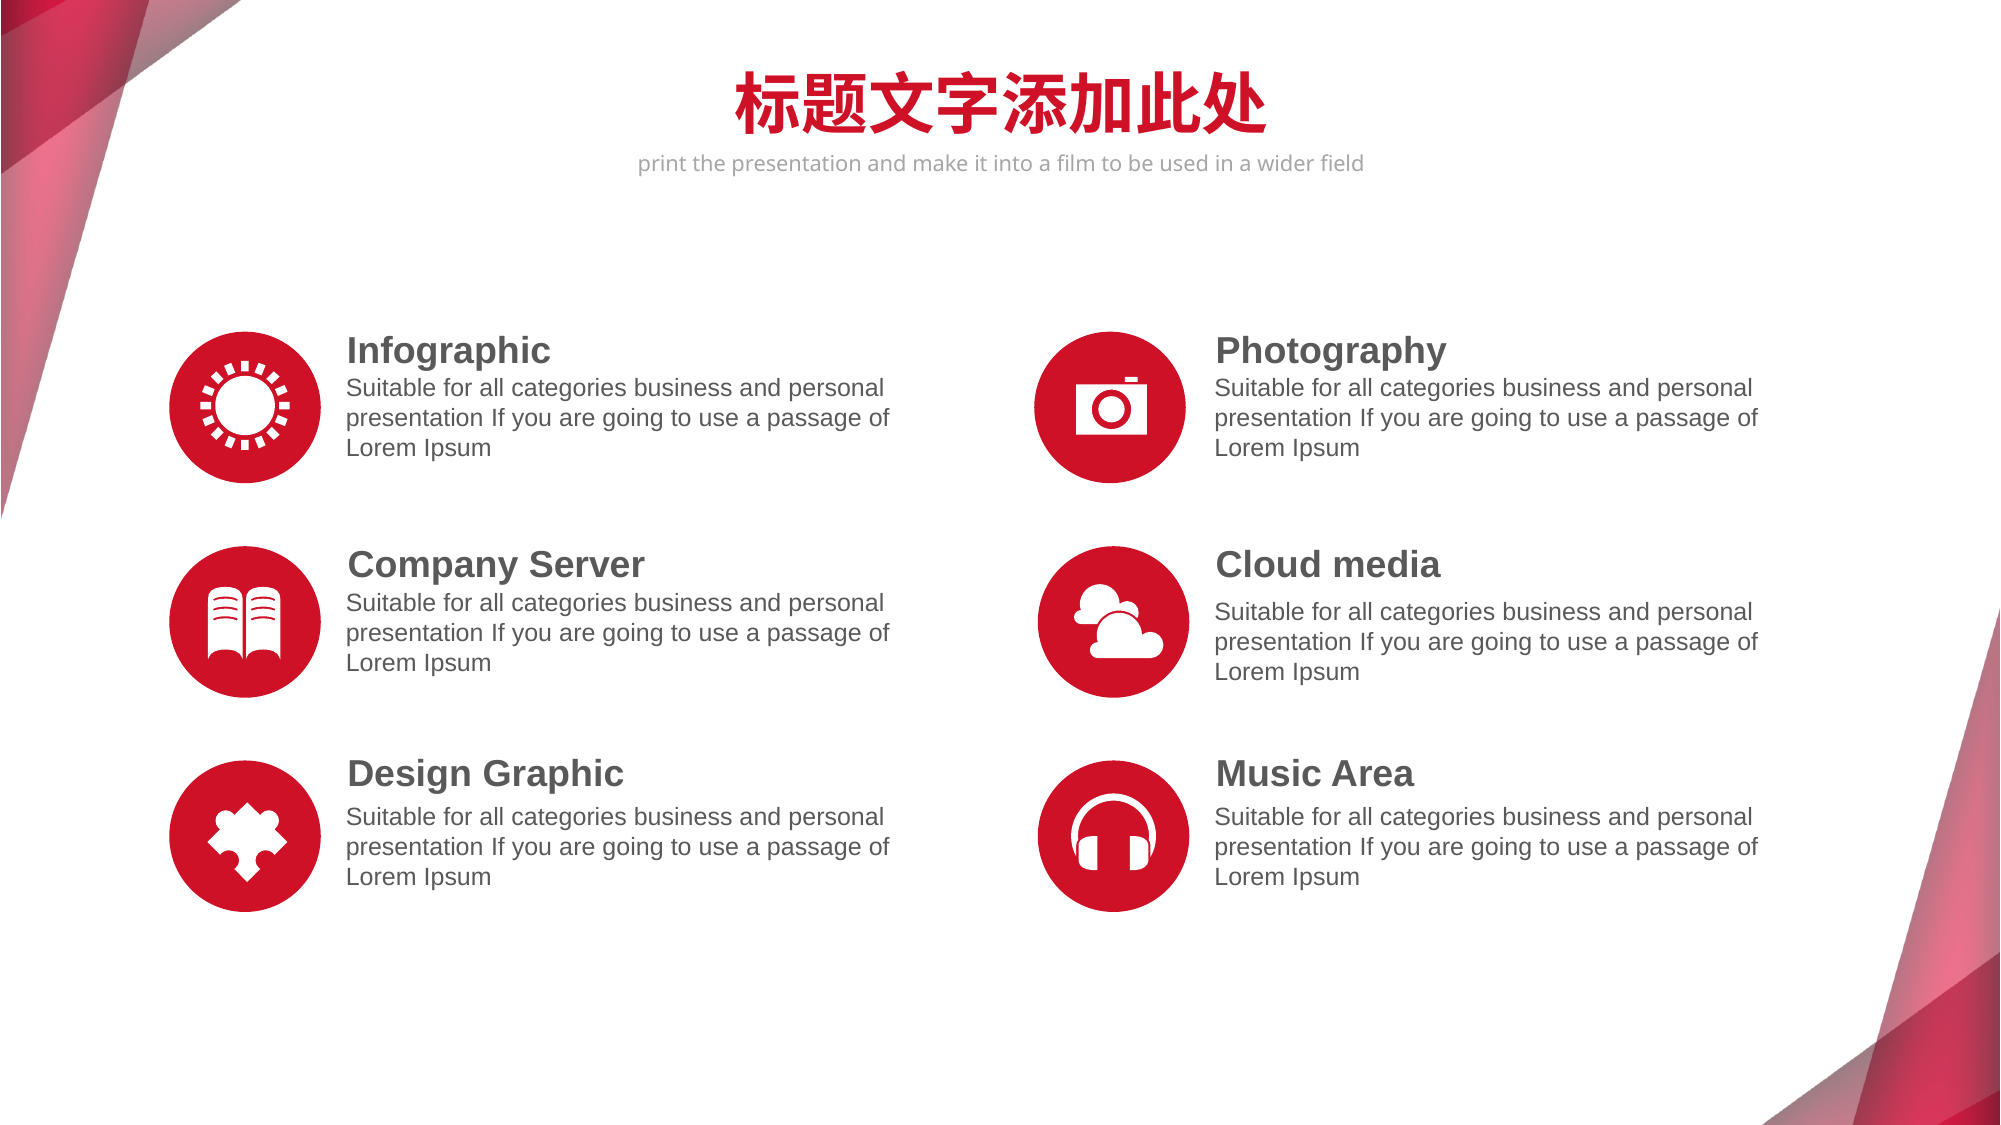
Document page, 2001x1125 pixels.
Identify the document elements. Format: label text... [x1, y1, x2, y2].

text_box Suitable for all categories business and personal presentation If you are going to use a passage of Lorem Ipsum [1199, 587, 1849, 693]
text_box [169, 760, 321, 912]
text_box Photography [1200, 318, 1462, 364]
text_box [1037, 546, 1190, 698]
text_box Suitable for all categories business and personal presentation If you are going to use a passage of Lorem Ipsum [1199, 364, 1849, 469]
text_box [169, 546, 321, 698]
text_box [169, 331, 321, 484]
text_box Company Server [333, 532, 671, 578]
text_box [1034, 331, 1186, 484]
text_box Infographic [332, 318, 567, 364]
text_box Music Area [1201, 741, 1429, 793]
text_box Cloud media [1200, 532, 1456, 587]
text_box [1037, 760, 1190, 912]
text_box Suitable for all categories business and personal presentation If you are going to use a passage of Lorem Ipsum [331, 364, 948, 469]
text_box Suitable for all categories business and personal presentation If you are going to use a passage of Lorem Ipsum [331, 578, 948, 684]
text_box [544, 54, 1459, 185]
text_box Suitable for all categories business and personal presentation If you are going to use a passage of Lorem Ipsum [1199, 793, 1849, 898]
picture [1697, 606, 1999, 1125]
text_box Design Graphic [332, 741, 640, 793]
text_box Suitable for all categories business and personal presentation If you are going to use a passage of Lorem Ipsum [331, 793, 948, 898]
picture [2, 0, 303, 520]
